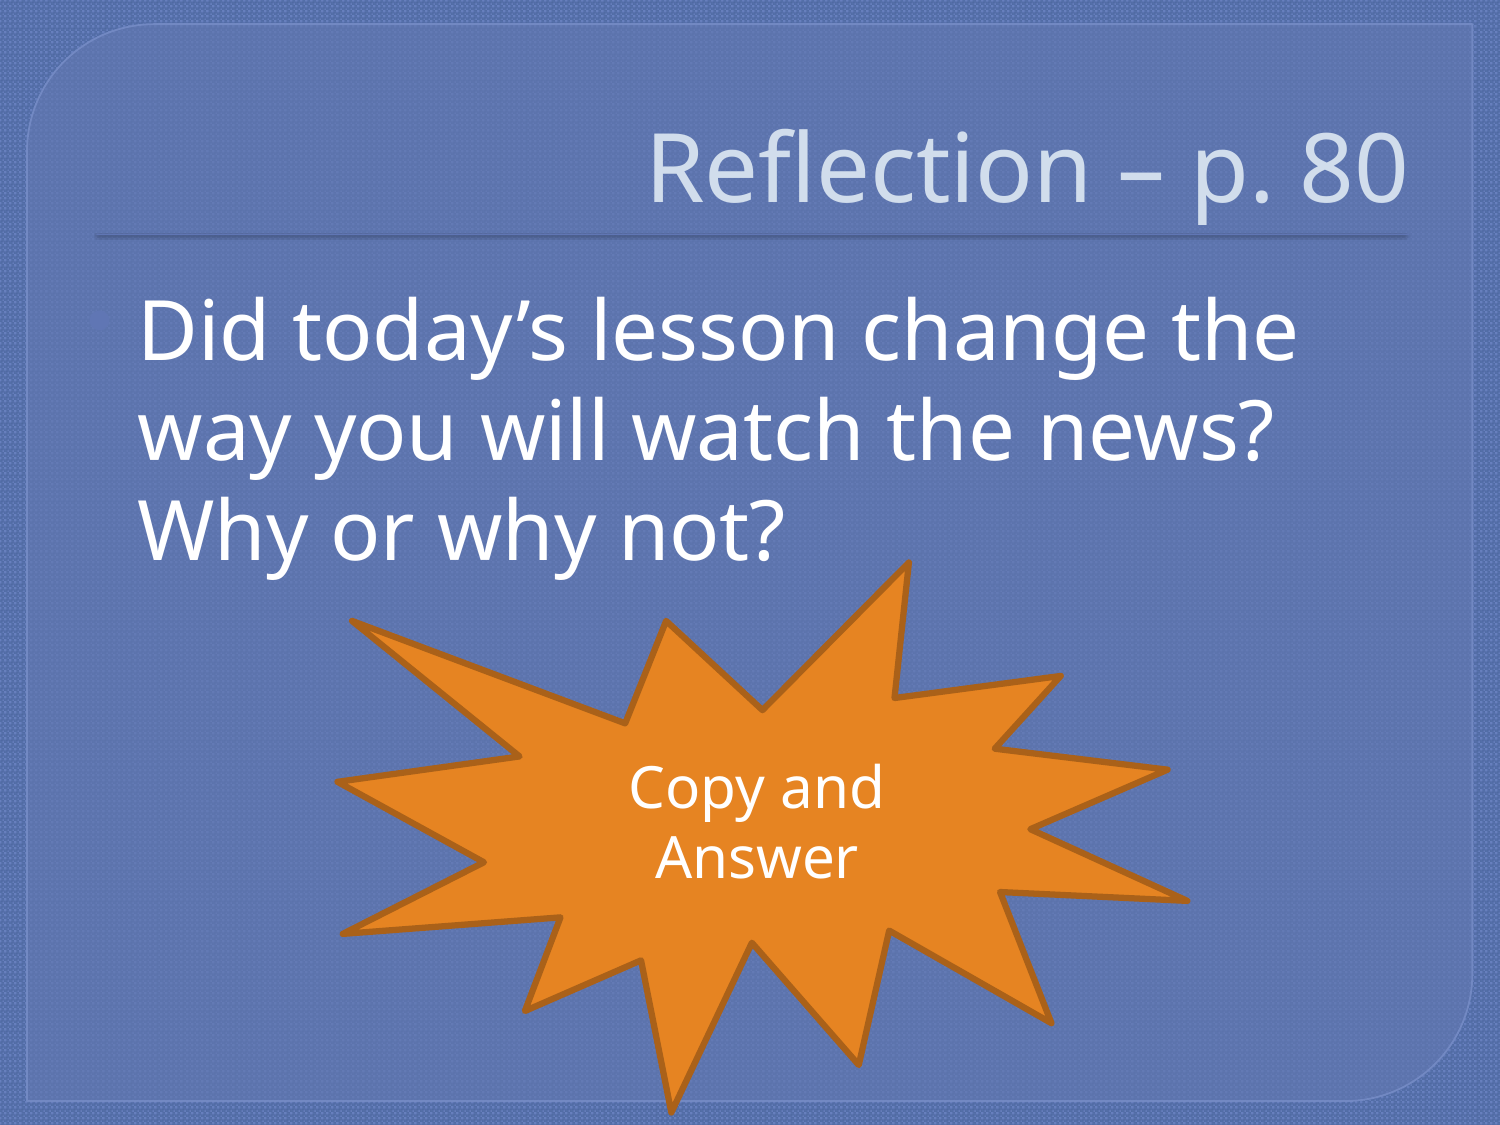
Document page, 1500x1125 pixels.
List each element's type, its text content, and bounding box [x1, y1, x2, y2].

title Reflection – p. 80 [75, 41, 1425, 230]
list Did today’s lesson change the way you will watch the news? Why or why not? [75, 270, 1425, 1013]
text_box Copy and Answer [334, 559, 1191, 1116]
